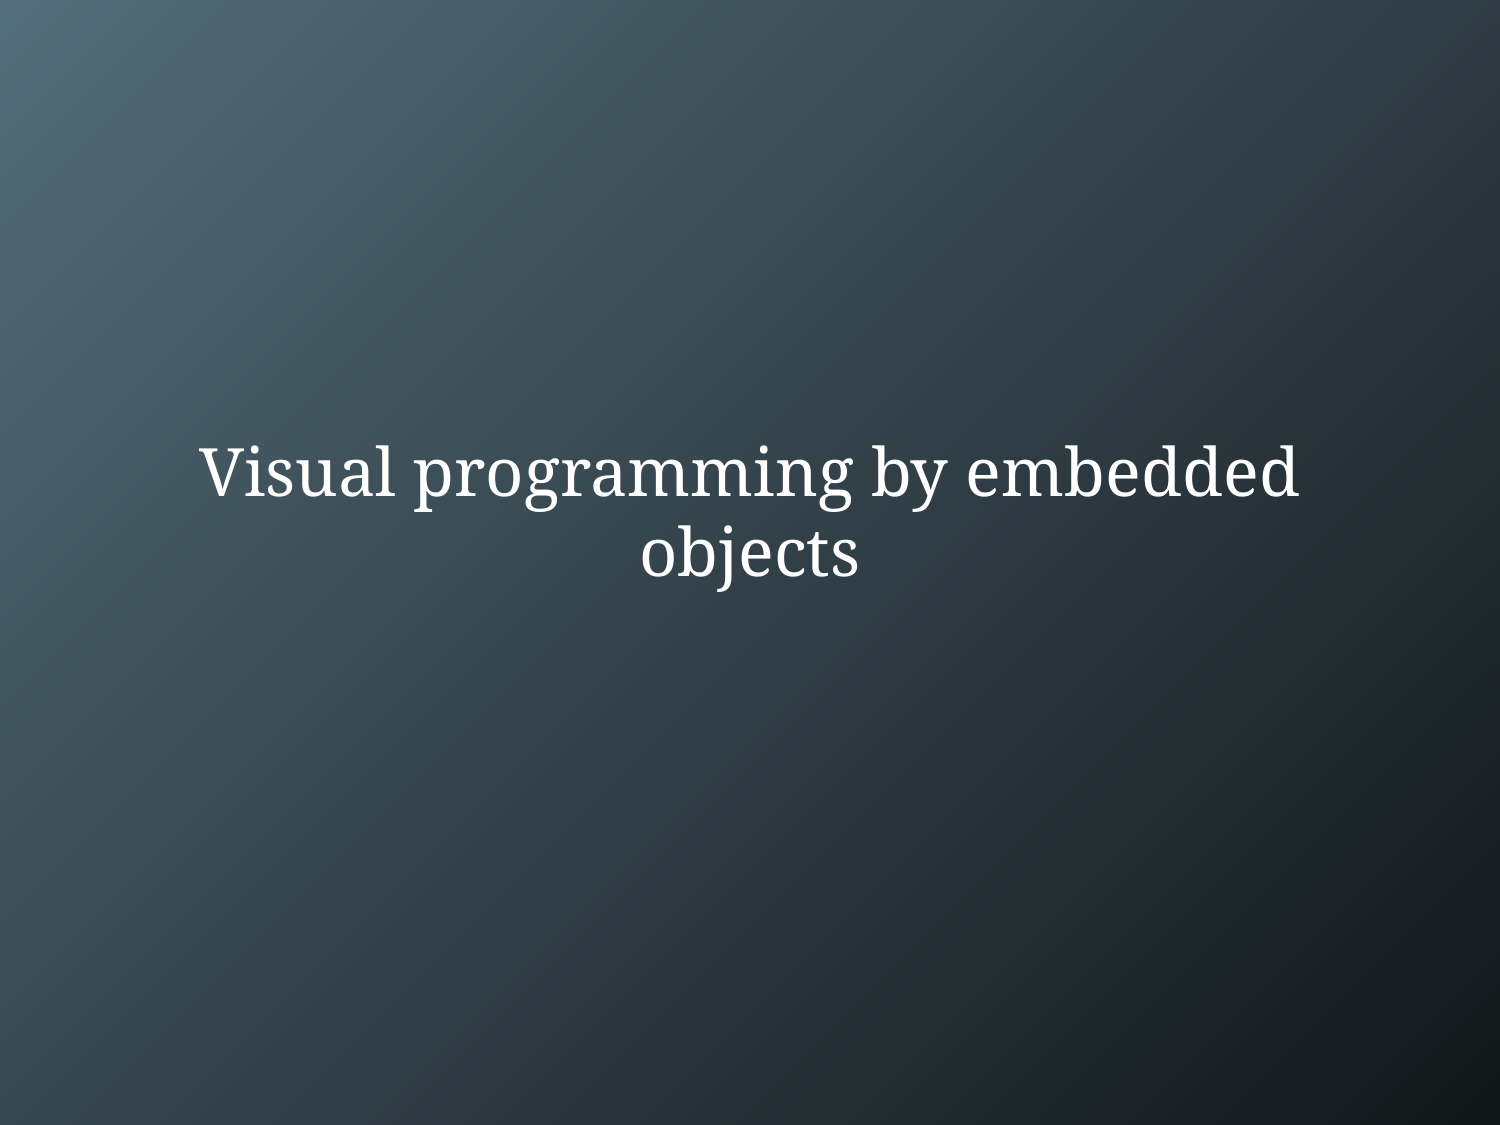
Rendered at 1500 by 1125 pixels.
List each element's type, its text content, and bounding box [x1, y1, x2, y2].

title Visual programming by embedded objects [112, 326, 1388, 693]
